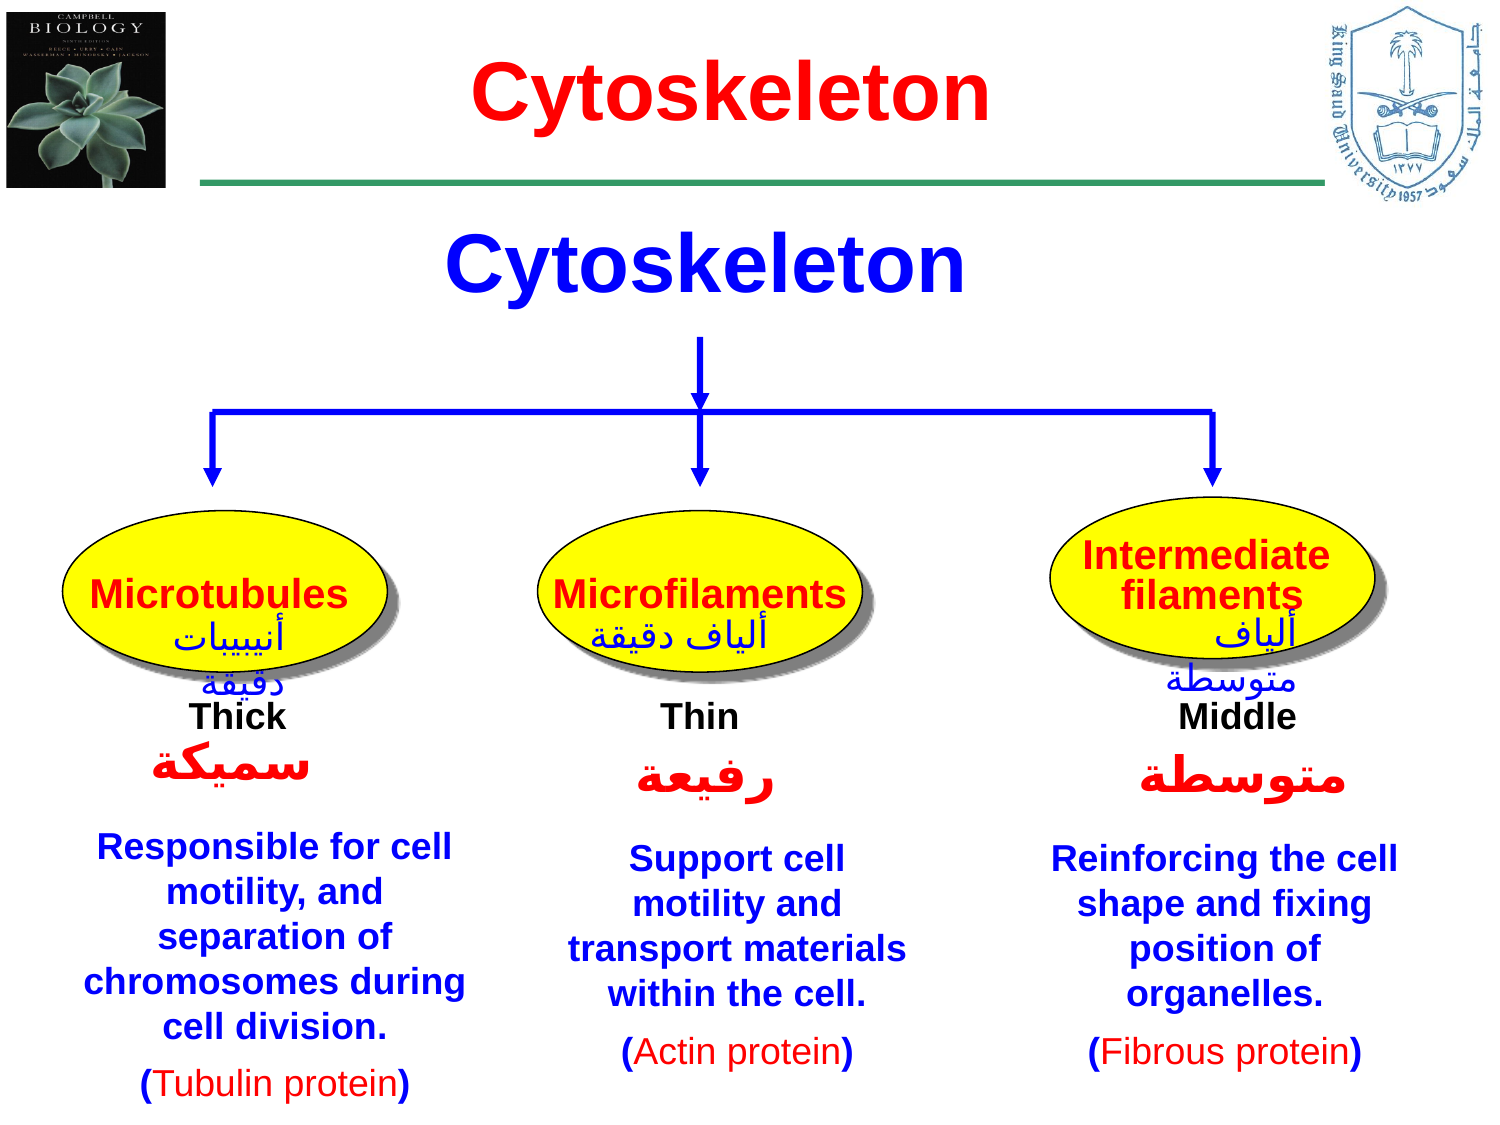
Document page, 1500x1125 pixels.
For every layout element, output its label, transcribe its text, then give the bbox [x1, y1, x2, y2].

text_box Support cell motility and transport materials within the cell. (Actin protein) [549, 826, 925, 1079]
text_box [99, 684, 1376, 810]
text_box Reinforcing the cell shape and fixing position of organelles. (Fibrous protein) [1025, 826, 1425, 1079]
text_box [62, 496, 1376, 673]
text_box Responsible for cell motility, and separation of chromosomes during cell division. (Tubulin protein) [62, 814, 488, 1112]
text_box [5, 0, 1488, 209]
title Cytoskeleton [362, 216, 1050, 335]
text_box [212, 336, 1213, 488]
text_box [87, 601, 1313, 667]
